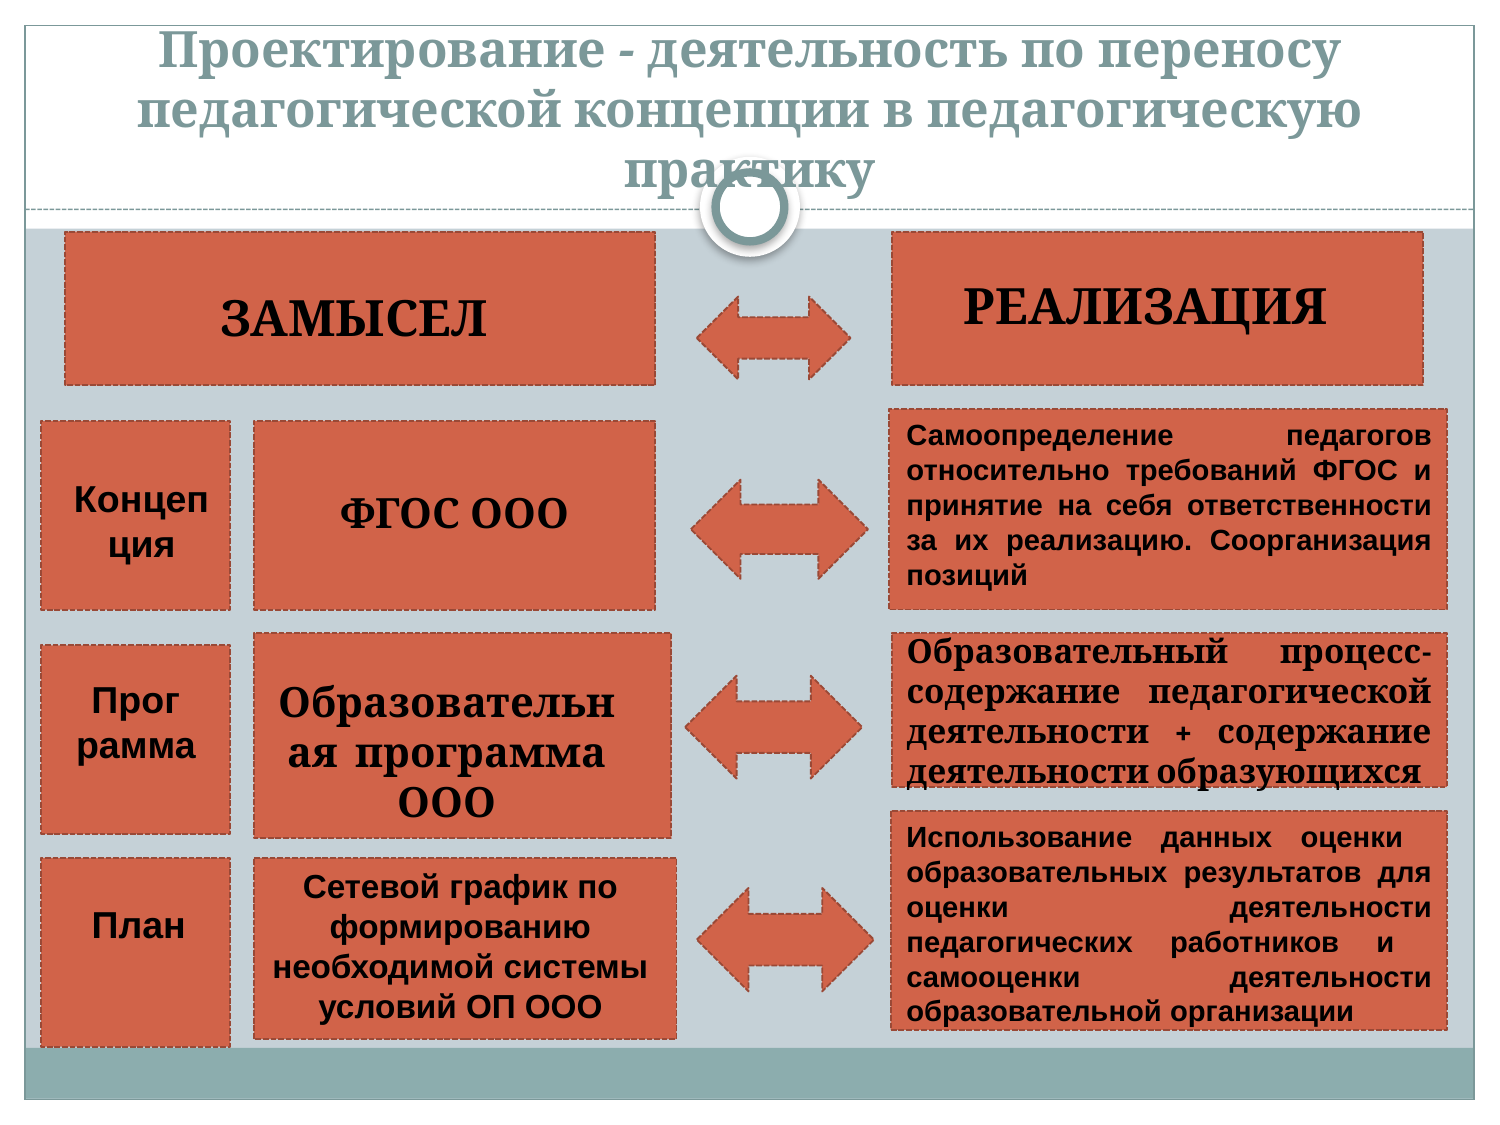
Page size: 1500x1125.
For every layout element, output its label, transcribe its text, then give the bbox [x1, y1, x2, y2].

text_box Использование данных оценки образовательных результатов для оценки деятельности педагогических работников и самооценки деятельности образовательной организации [891, 810, 1447, 1071]
text_box [253, 632, 672, 839]
text_box [696, 295, 852, 381]
text_box Концеп ция [41, 467, 243, 573]
text_box [684, 674, 863, 780]
text_box ЗАМЫСЕЛ [112, 278, 597, 354]
text_box Сетевой график по формированию необходимой системы условий ОП ООО [253, 857, 668, 1033]
text_box [891, 231, 1424, 386]
text_box Прог рамма [53, 668, 219, 774]
text_box [888, 408, 1448, 610]
text_box [40, 420, 231, 470]
text_box [64, 231, 656, 386]
text_box РЕАЛИЗАЦИЯ [891, 267, 1400, 343]
text_box План [76, 893, 219, 953]
text_box [690, 478, 869, 580]
text_box [253, 420, 656, 611]
text_box [696, 887, 875, 993]
text_box [40, 857, 231, 1048]
text_box Образовательный процесс- содержание педагогической деятельности + содержание деятельности образующихся [891, 632, 1448, 788]
text_box [40, 570, 231, 611]
text_box [40, 644, 231, 835]
text_box ФГОС ООО [265, 479, 644, 545]
text_box [253, 857, 677, 1040]
text_box Самоопределение педагогов относительно требований ФГОС и принятие на себя ответственности за их реализацию. Соорганизация позиций [891, 408, 1447, 599]
text_box Образовательная программа ООО [253, 668, 640, 834]
title Проектирование - деятельность по переносу педагогической концепции в педагогическую практику [0, 0, 1500, 206]
